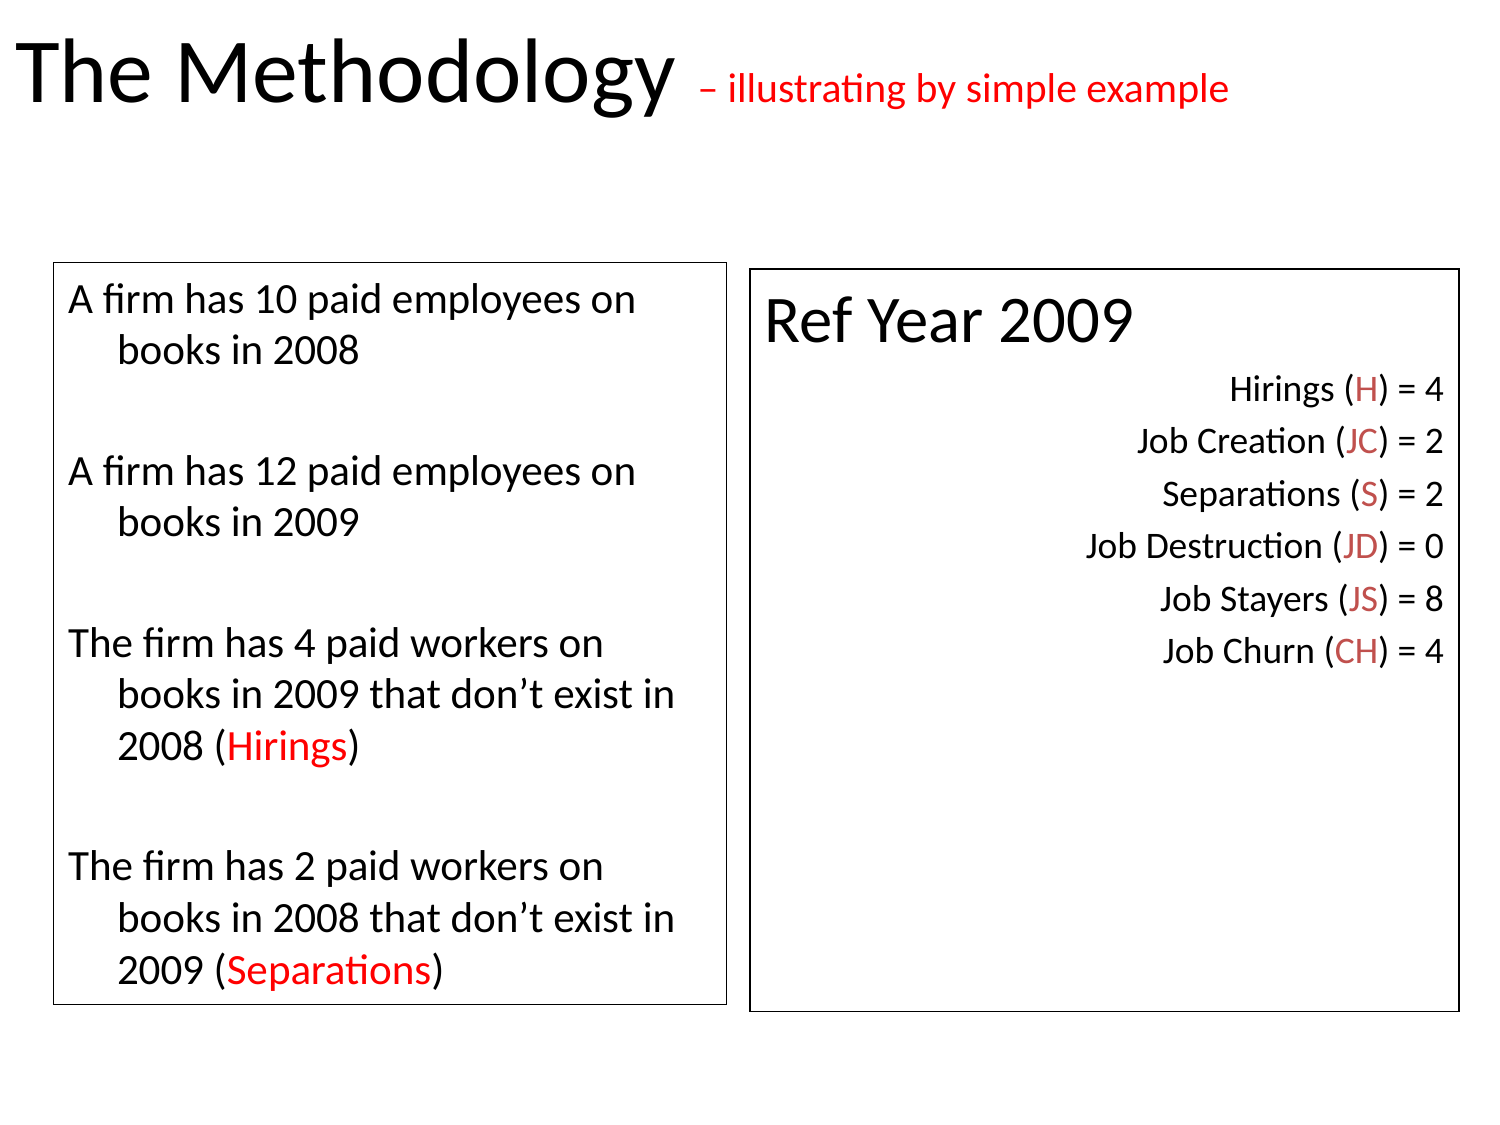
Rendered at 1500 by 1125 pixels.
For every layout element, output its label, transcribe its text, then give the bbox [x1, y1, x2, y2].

list A firm has 10 paid employees on books in 2008 A firm has 12 paid employees on books in 2009 The firm has 4 paid workers on books in 2009 that don’t exist in 2008 (Hirings) The firm has 2 paid workers on books in 2008 that don’t exist in 2009 (Separations) [53, 262, 727, 1005]
title The Methodology – illustrating by simple example [0, 0, 1350, 160]
text_box Ref Year 2009 Hirings (H) = 4 Job Creation (JC) = 2 Separations (S) = 2 Job Destruction (JD) = 0 Job Stayers (JS) = 8 Job Churn (CH) = 4 [750, 268, 1459, 1012]
